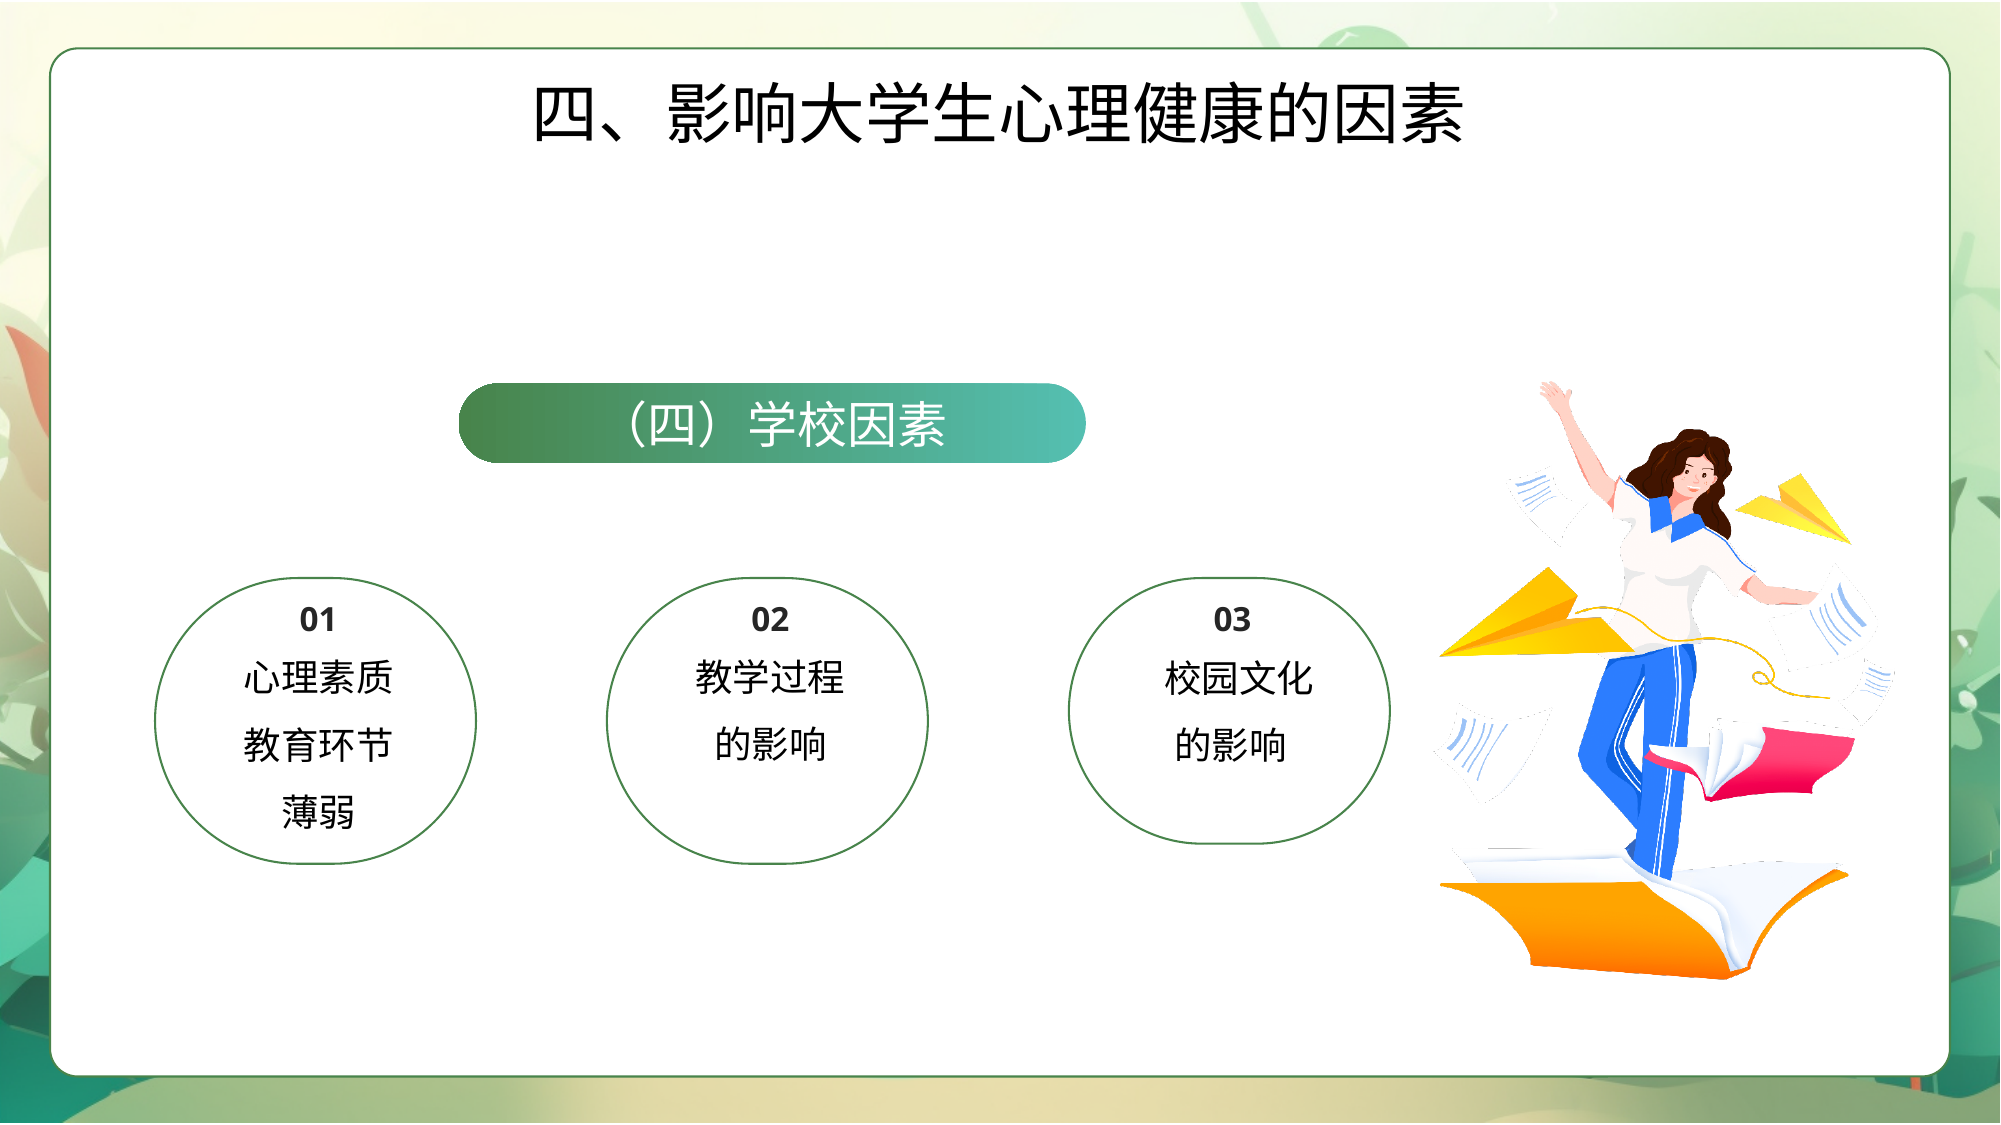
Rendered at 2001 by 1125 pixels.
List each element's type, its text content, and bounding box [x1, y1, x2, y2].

picture [0, 2, 2000, 1123]
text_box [154, 577, 476, 864]
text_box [606, 577, 928, 864]
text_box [1068, 577, 1390, 844]
text_box （四）学校因素 [457, 382, 1087, 464]
text_box 四、影响大学生心理健康的因素 [437, 64, 1561, 160]
